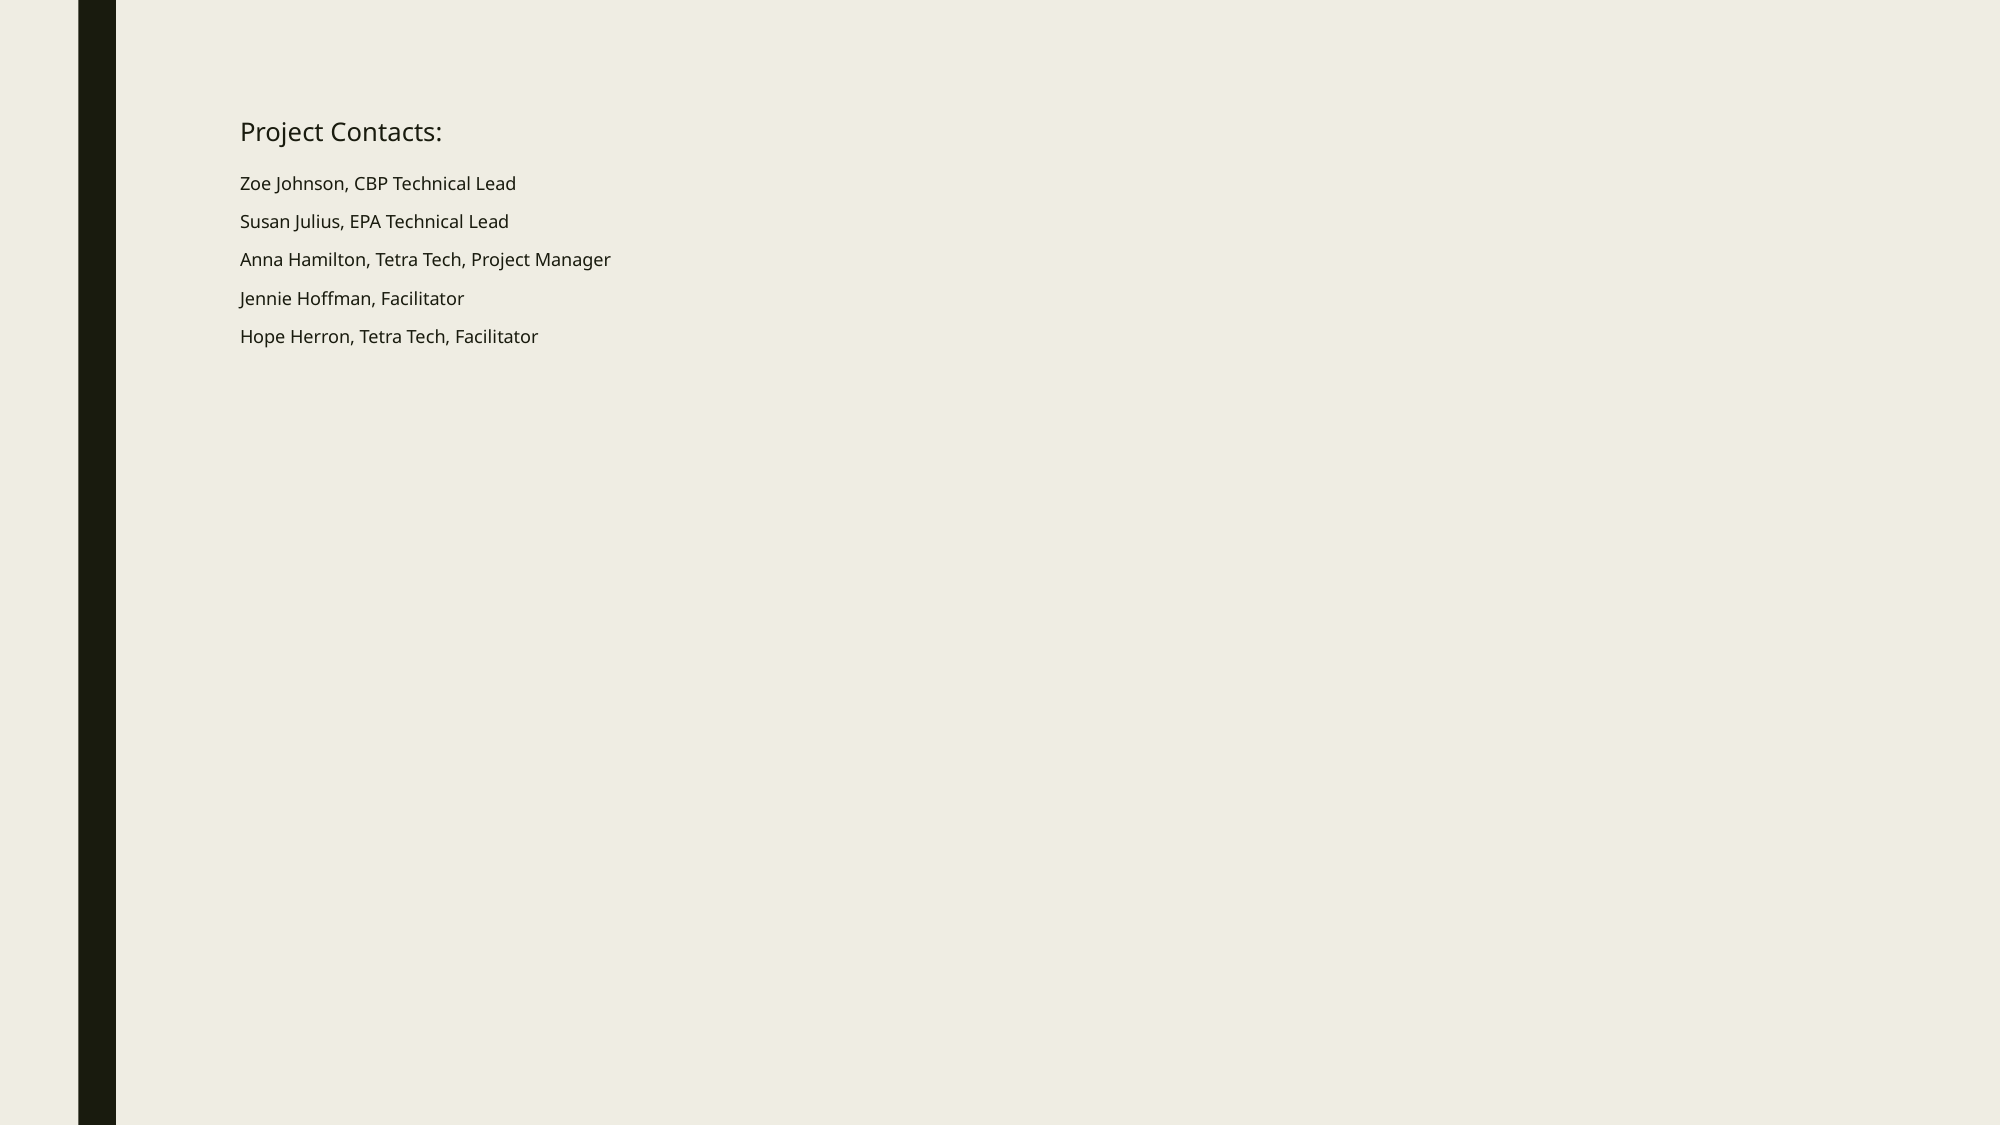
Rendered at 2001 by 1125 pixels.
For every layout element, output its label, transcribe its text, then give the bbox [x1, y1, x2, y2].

title Project Contacts: Zoe Johnson, CBP Technical Lead Susan Julius, EPA Technical Lead Anna Hamilton, Tetra Tech, Project Manager Jennie Hoffman, Facilitator Hope Herron, Tetra Tech, Facilitator [225, 112, 1800, 357]
